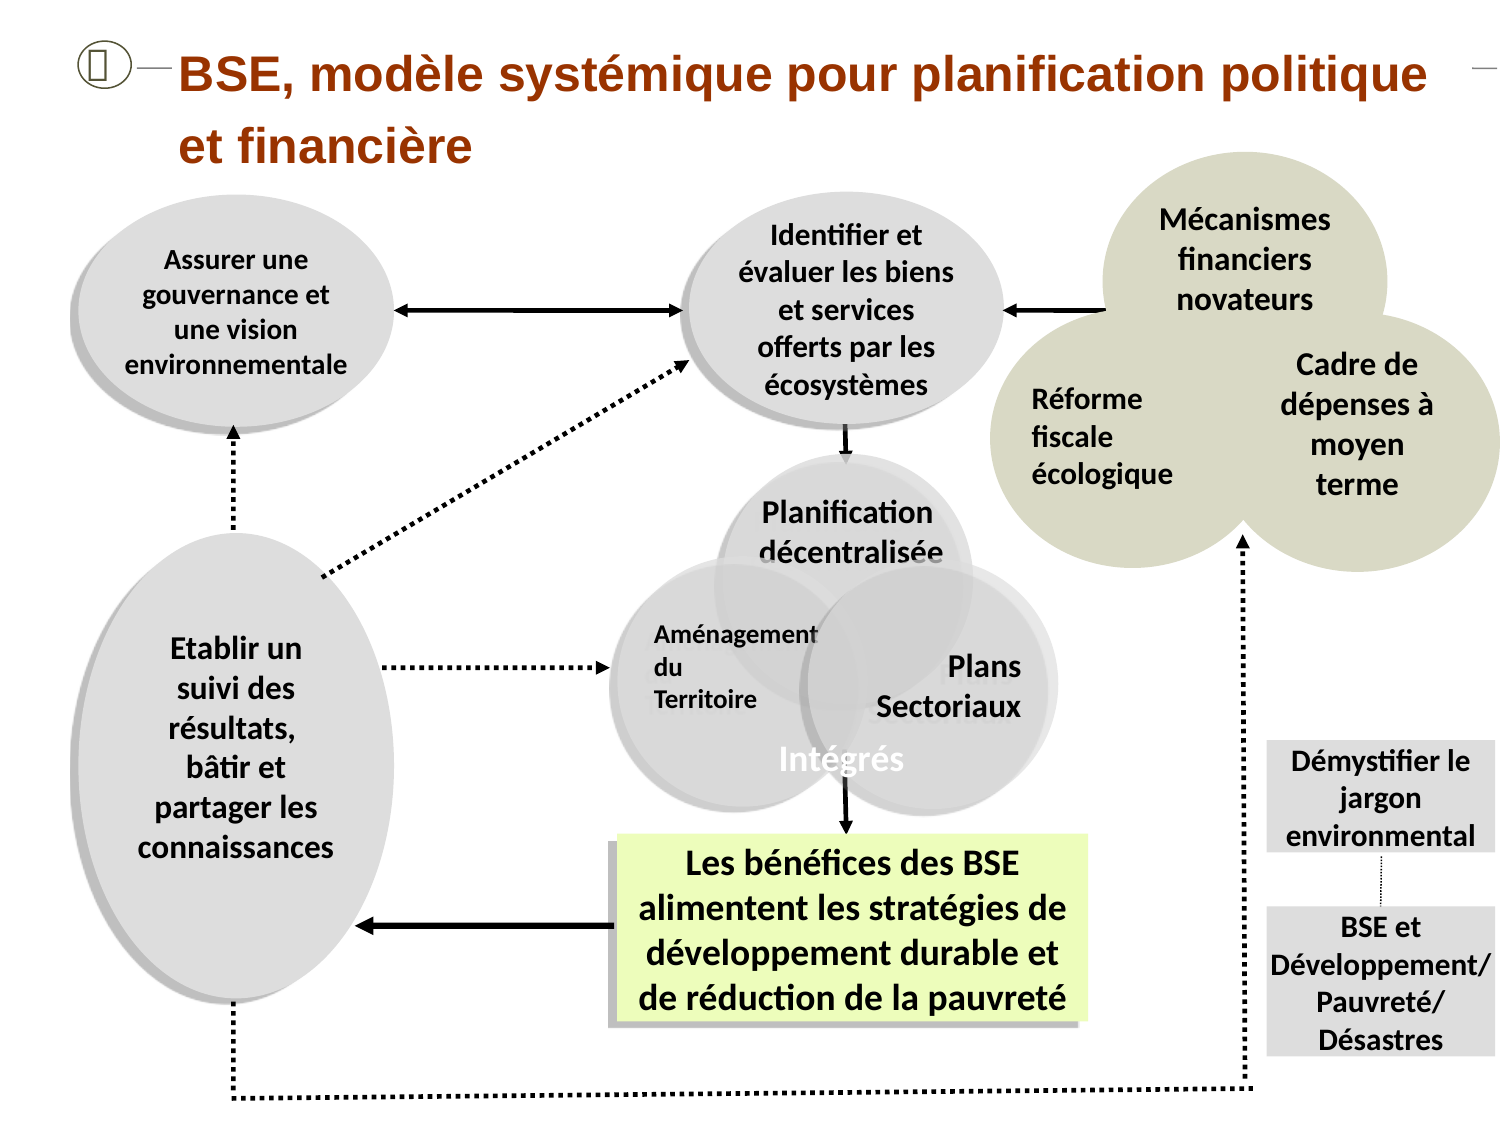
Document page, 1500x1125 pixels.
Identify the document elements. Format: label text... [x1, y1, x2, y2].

text_box Identifier et évaluer les biens et services offerts par les écosystèmes [689, 191, 984, 424]
text_box Les bénéfices des BSE alimentent les stratégies de développement durable et de réduction de la pauvreté [617, 833, 1089, 1022]
text_box [675, 360, 690, 372]
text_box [989, 151, 1500, 573]
text_box [354, 919, 615, 933]
text_box [393, 304, 684, 317]
text_box [227, 424, 240, 438]
text_box [595, 661, 610, 674]
text_box BSE, modèle systémique pour planification politique et financière [172, 23, 1472, 105]
text_box BSE et Développement/ Pauvreté/ Désastres [1266, 906, 1496, 1057]
text_box Assurer une gouvernance et une vision environnementale [78, 194, 394, 427]
text_box  [78, 31, 138, 103]
text_box [839, 817, 853, 833]
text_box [617, 453, 1059, 810]
text_box Etablir un suivi des résultats, bâtir et partager les connaissances [78, 533, 395, 999]
text_box Démystifier le jargon environmental [1266, 740, 1496, 853]
